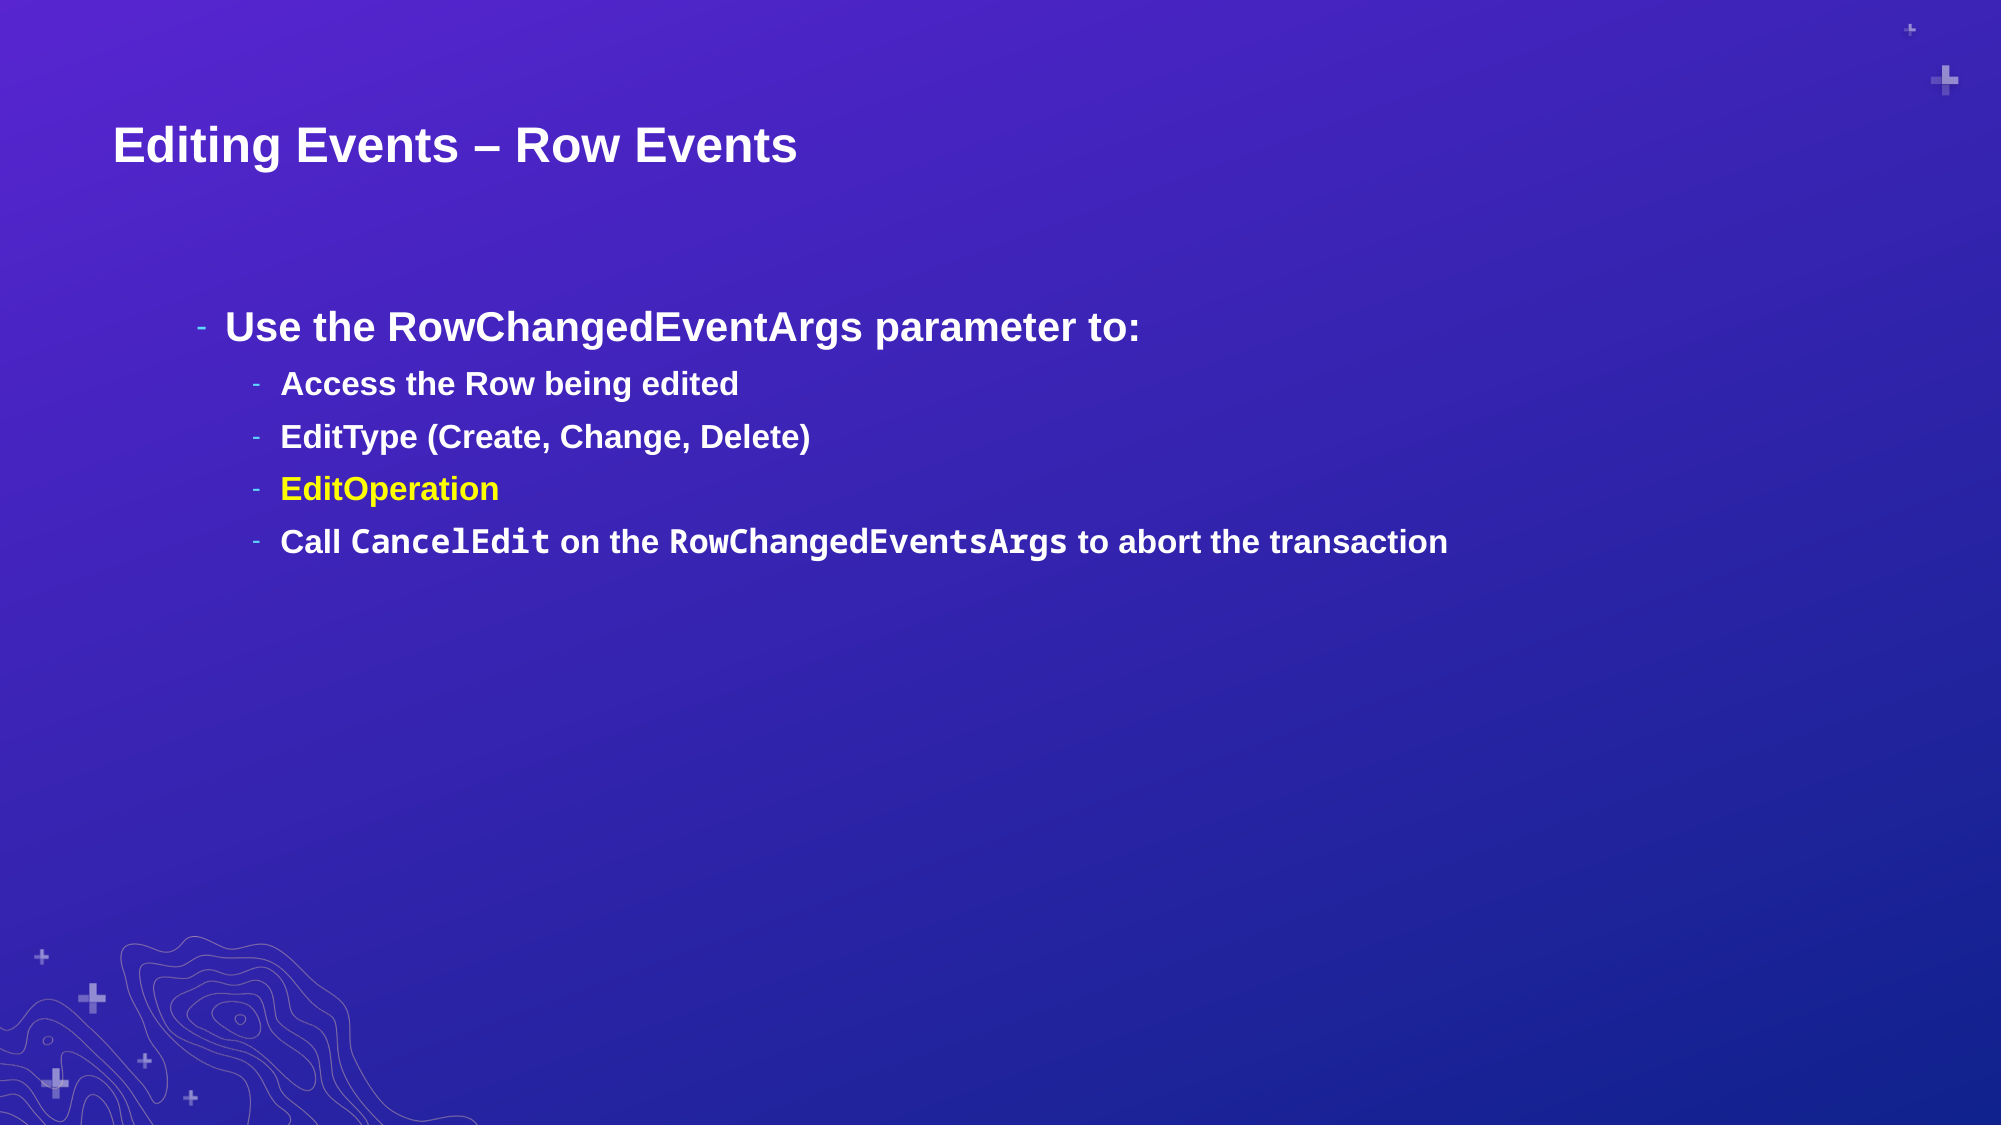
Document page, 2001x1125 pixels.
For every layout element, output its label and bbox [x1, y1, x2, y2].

text_box [0, 0, 2000, 1125]
